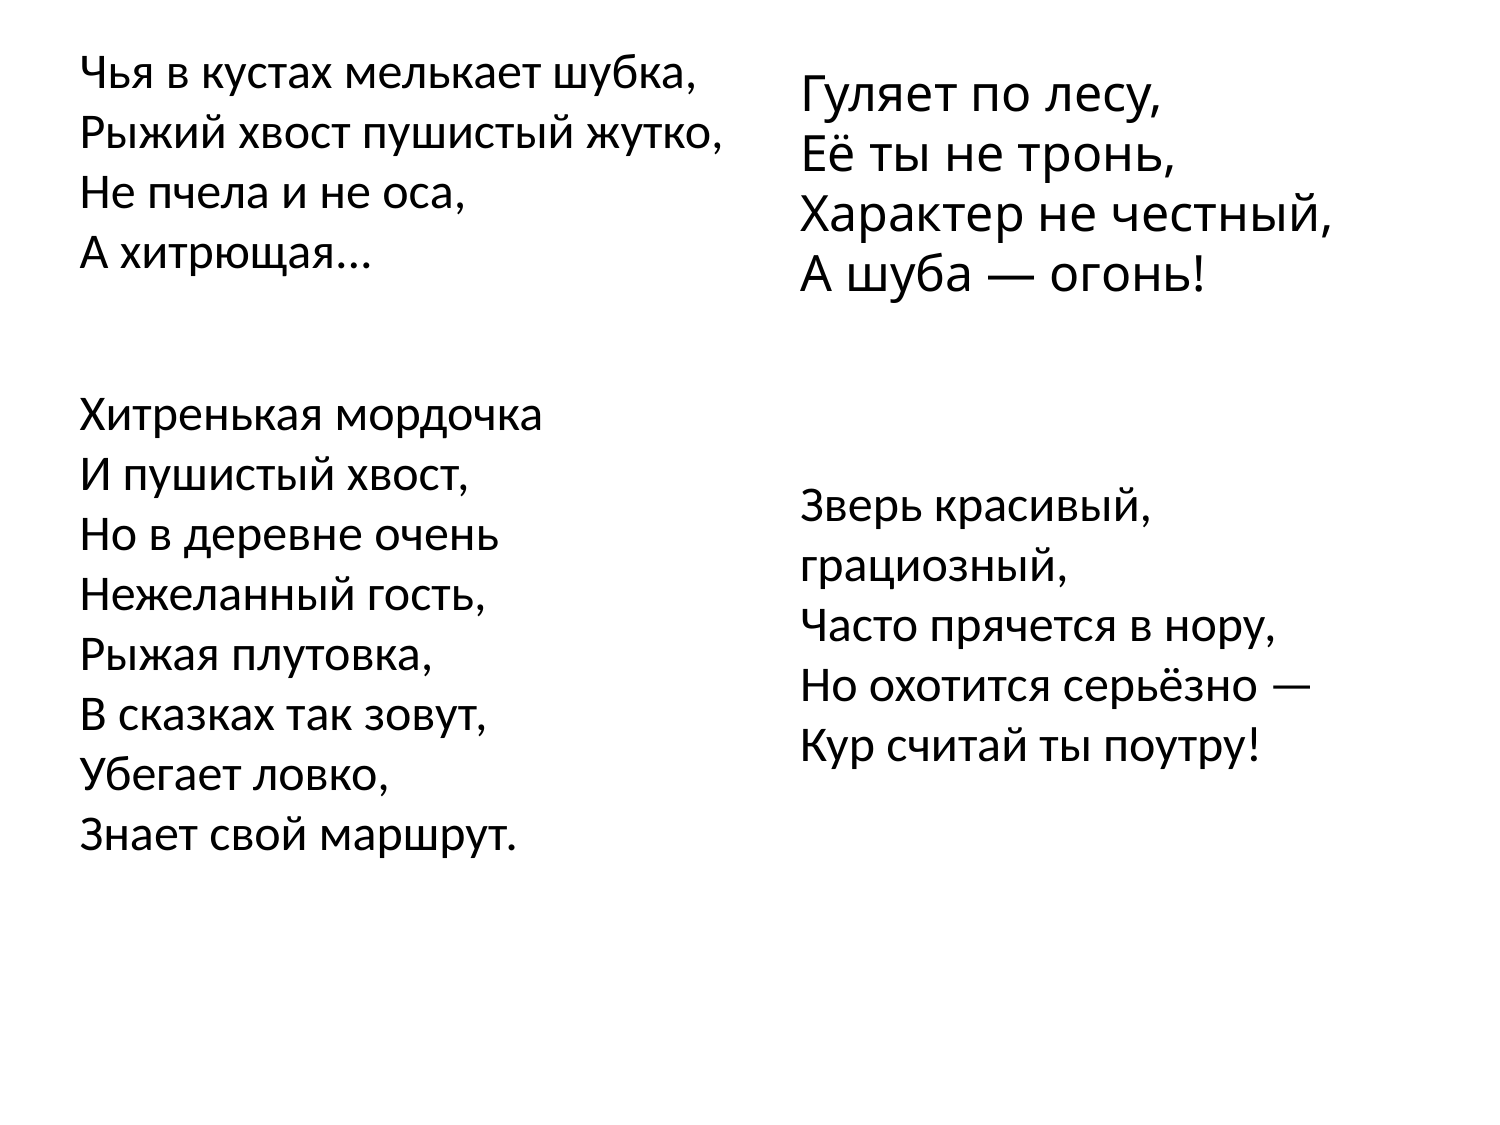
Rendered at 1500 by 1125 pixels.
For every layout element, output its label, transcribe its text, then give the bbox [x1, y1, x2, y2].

text_box Гуляет по лесу, Её ты не тронь, Характер не честный, А шуба — огонь! [785, 54, 1447, 310]
text_box Зверь красивый, грациозный, Часто прячется в нору, Но охотится серьёзно — Кур считай ты поутру! [785, 463, 1388, 779]
text_box Чья в кустах мелькает шубка, Рыжий хвост пушистый жутко, Не пчела и не оса, А хитрющая... [64, 30, 1125, 286]
text_box Хитренькая мордочка И пушистый хвост, Но в деревне очень Нежеланный гость, Рыжая плутовка, В сказках так зовут, Убегает ловко, Знает свой маршрут. [64, 373, 595, 868]
